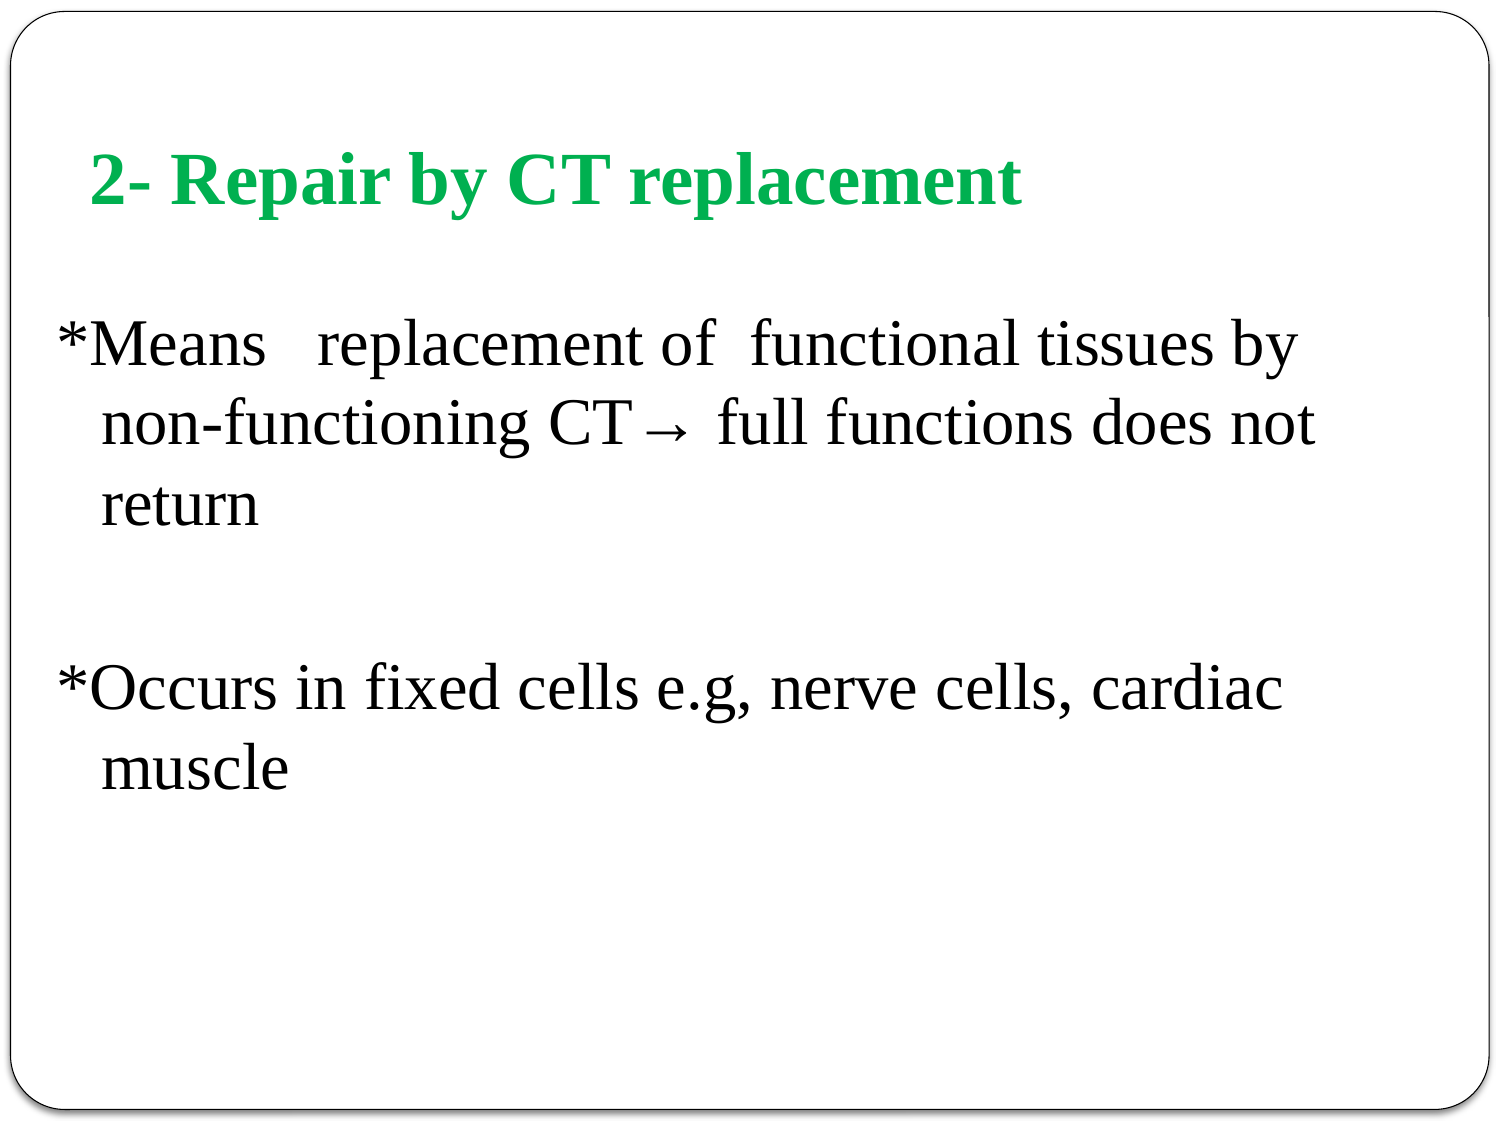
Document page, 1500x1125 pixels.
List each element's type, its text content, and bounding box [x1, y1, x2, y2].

title 2- Repair by CT replacement [75, 115, 1425, 235]
list *Means replacement of functional tissues by non-functioning CT→ full functions does not return *Occurs in fixed cells e.g, nerve cells, cardiac muscle [41, 290, 1392, 977]
